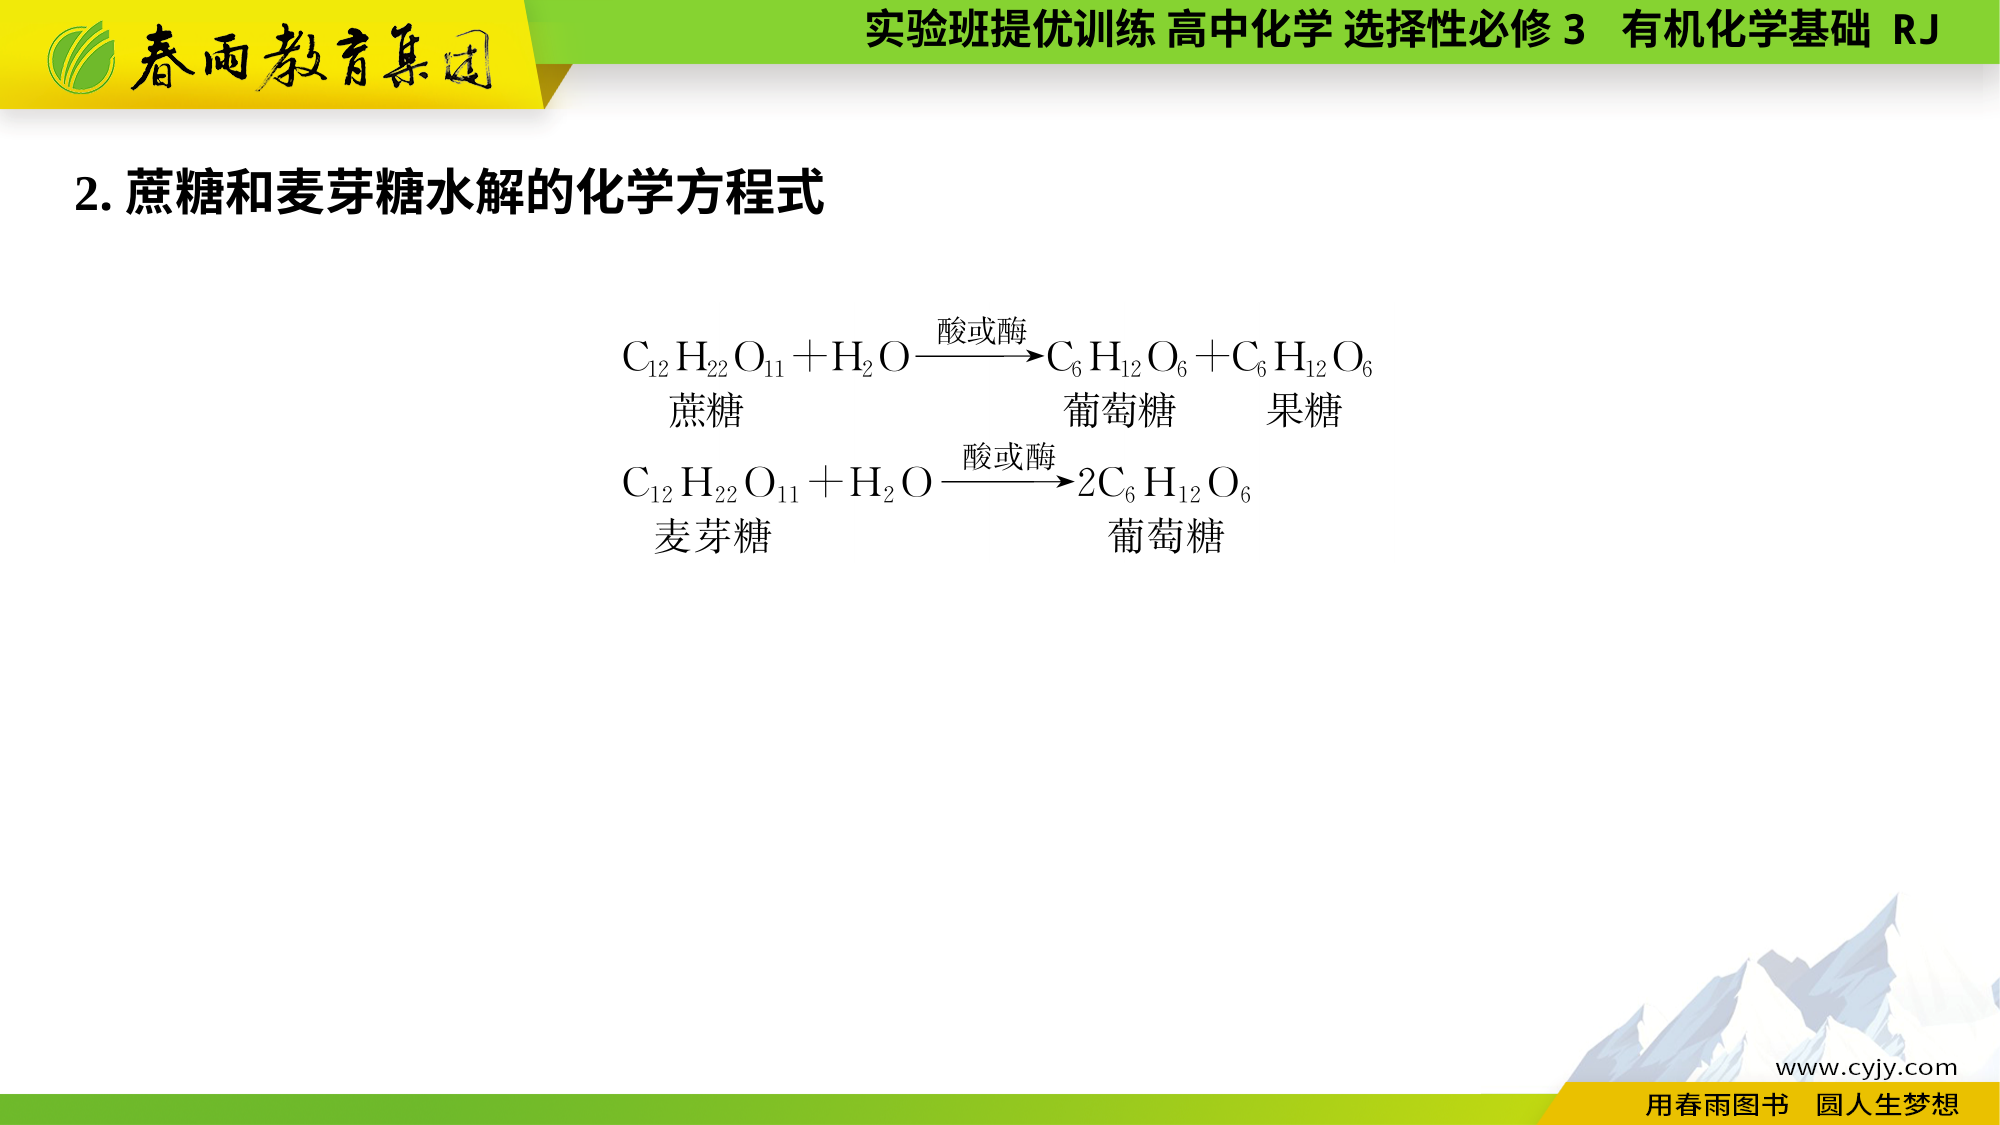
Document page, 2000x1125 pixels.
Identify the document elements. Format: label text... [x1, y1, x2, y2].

list 2.蔗糖和麦芽糖水解的化学方程式 [59, 122, 1944, 217]
picture [0, 0, 2000, 1125]
